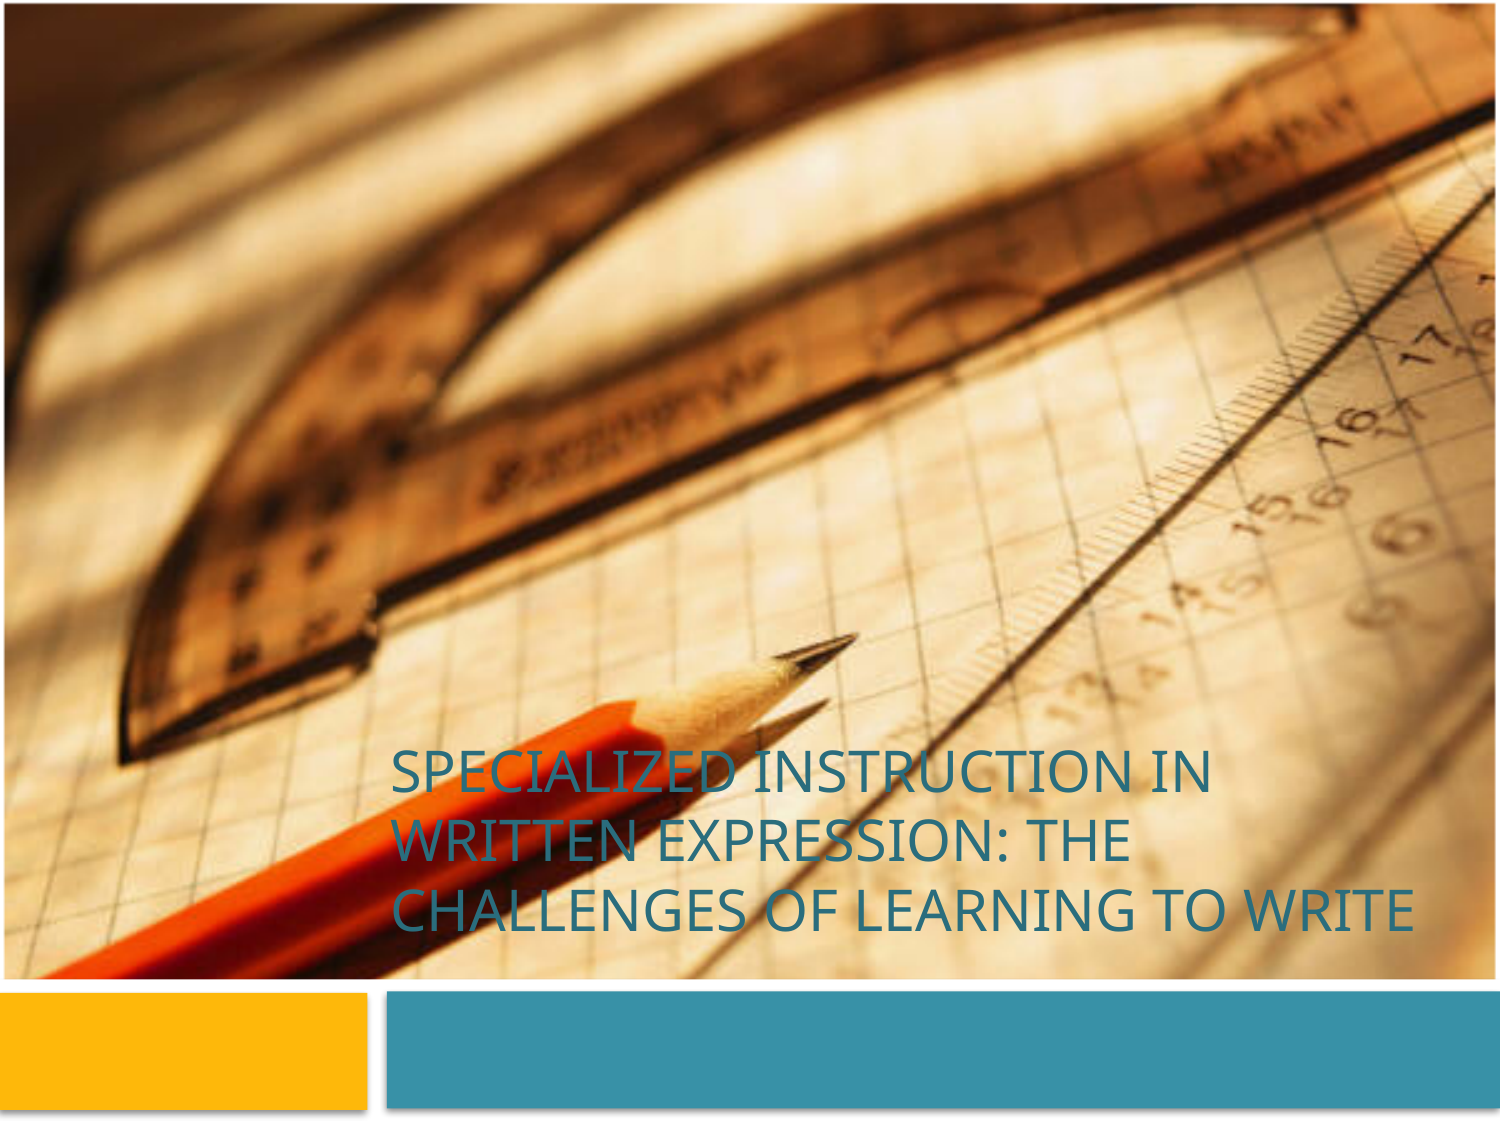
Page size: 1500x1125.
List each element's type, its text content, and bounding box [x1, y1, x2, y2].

picture [0, 0, 1500, 979]
title Specialized instruction in Written Expression: The challenges of Learning to Write [374, 712, 1438, 951]
